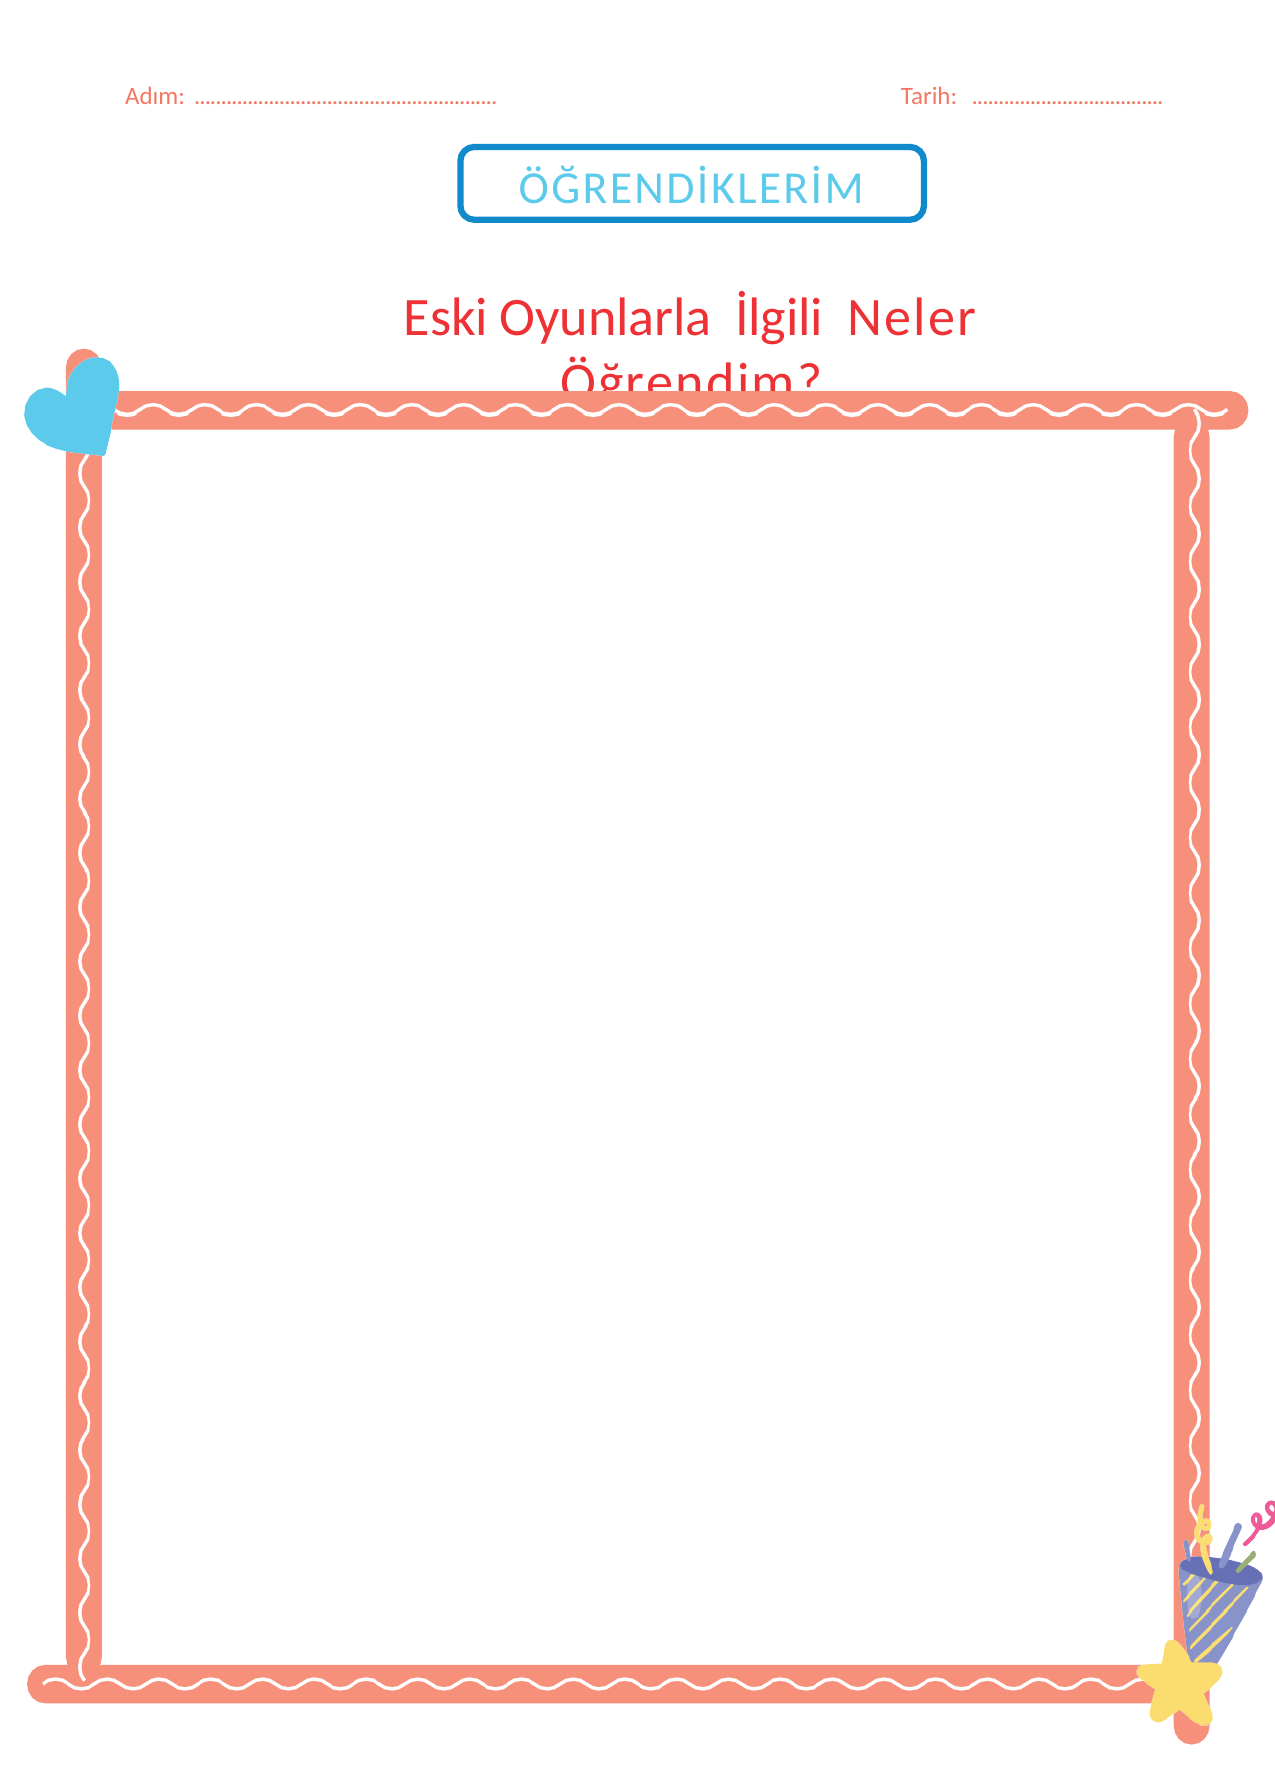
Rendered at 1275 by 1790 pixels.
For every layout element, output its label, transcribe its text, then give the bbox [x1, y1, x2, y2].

text_box Adım: ......................................................... [122, 77, 505, 110]
text_box ÖĞRENDİKLERİM Eski Oyunlarla İlgili Neler Öğrendim? [275, 155, 1110, 347]
text_box [461, 146, 923, 155]
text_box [24, 348, 1275, 1745]
text_box Tarih: .................................... [898, 77, 1171, 110]
